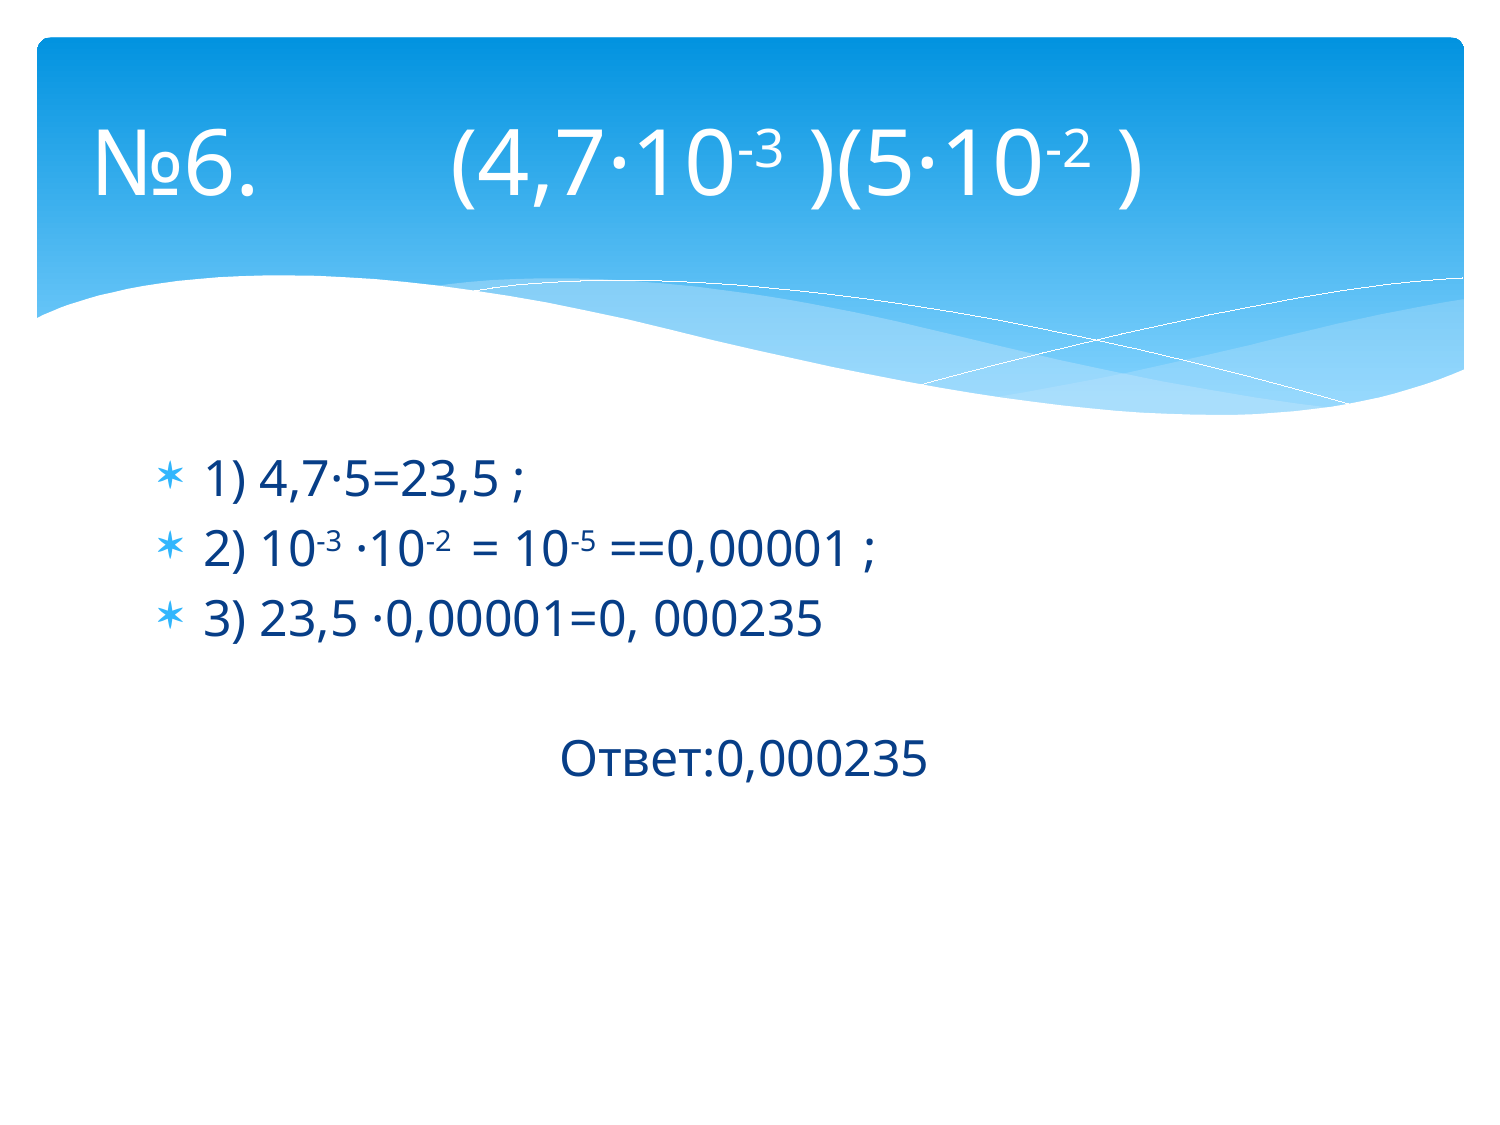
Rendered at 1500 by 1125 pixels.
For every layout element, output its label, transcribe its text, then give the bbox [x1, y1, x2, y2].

title №6. (4,7·10-3 )(5·10-2 ) [75, 55, 1425, 261]
